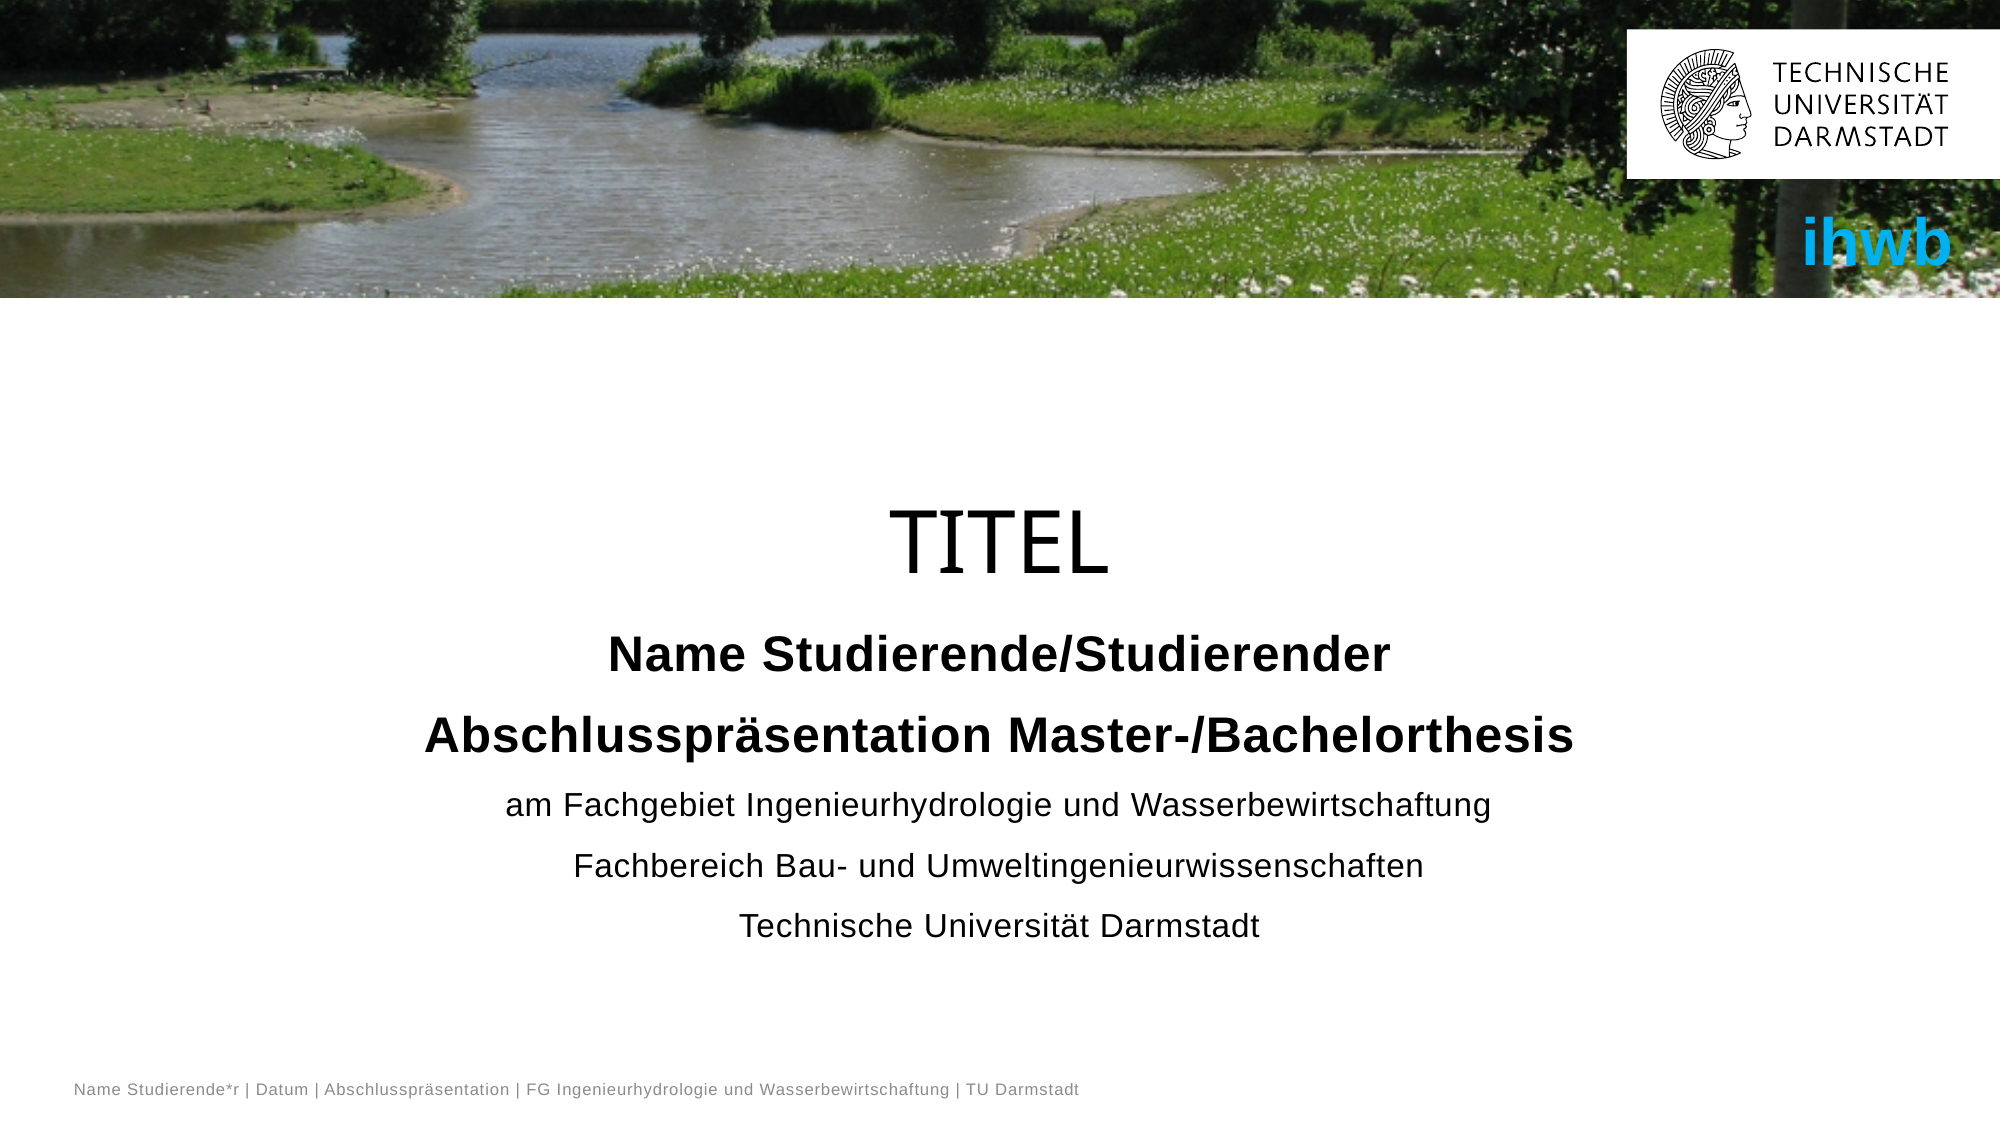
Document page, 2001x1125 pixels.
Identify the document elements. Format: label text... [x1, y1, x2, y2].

title Titel [232, 413, 1768, 591]
subtitle Name Studierende/Studierender Abschlusspräsentation Master-/Bachelorthesis am Fachgebiet Ingenieurhydrologie und Wasserbewirtschaftung Fachbereich Bau- und Umweltingenieurwissenschaften Technische Universität Darmstadt [232, 621, 1768, 976]
picture [0, 0, 2000, 298]
